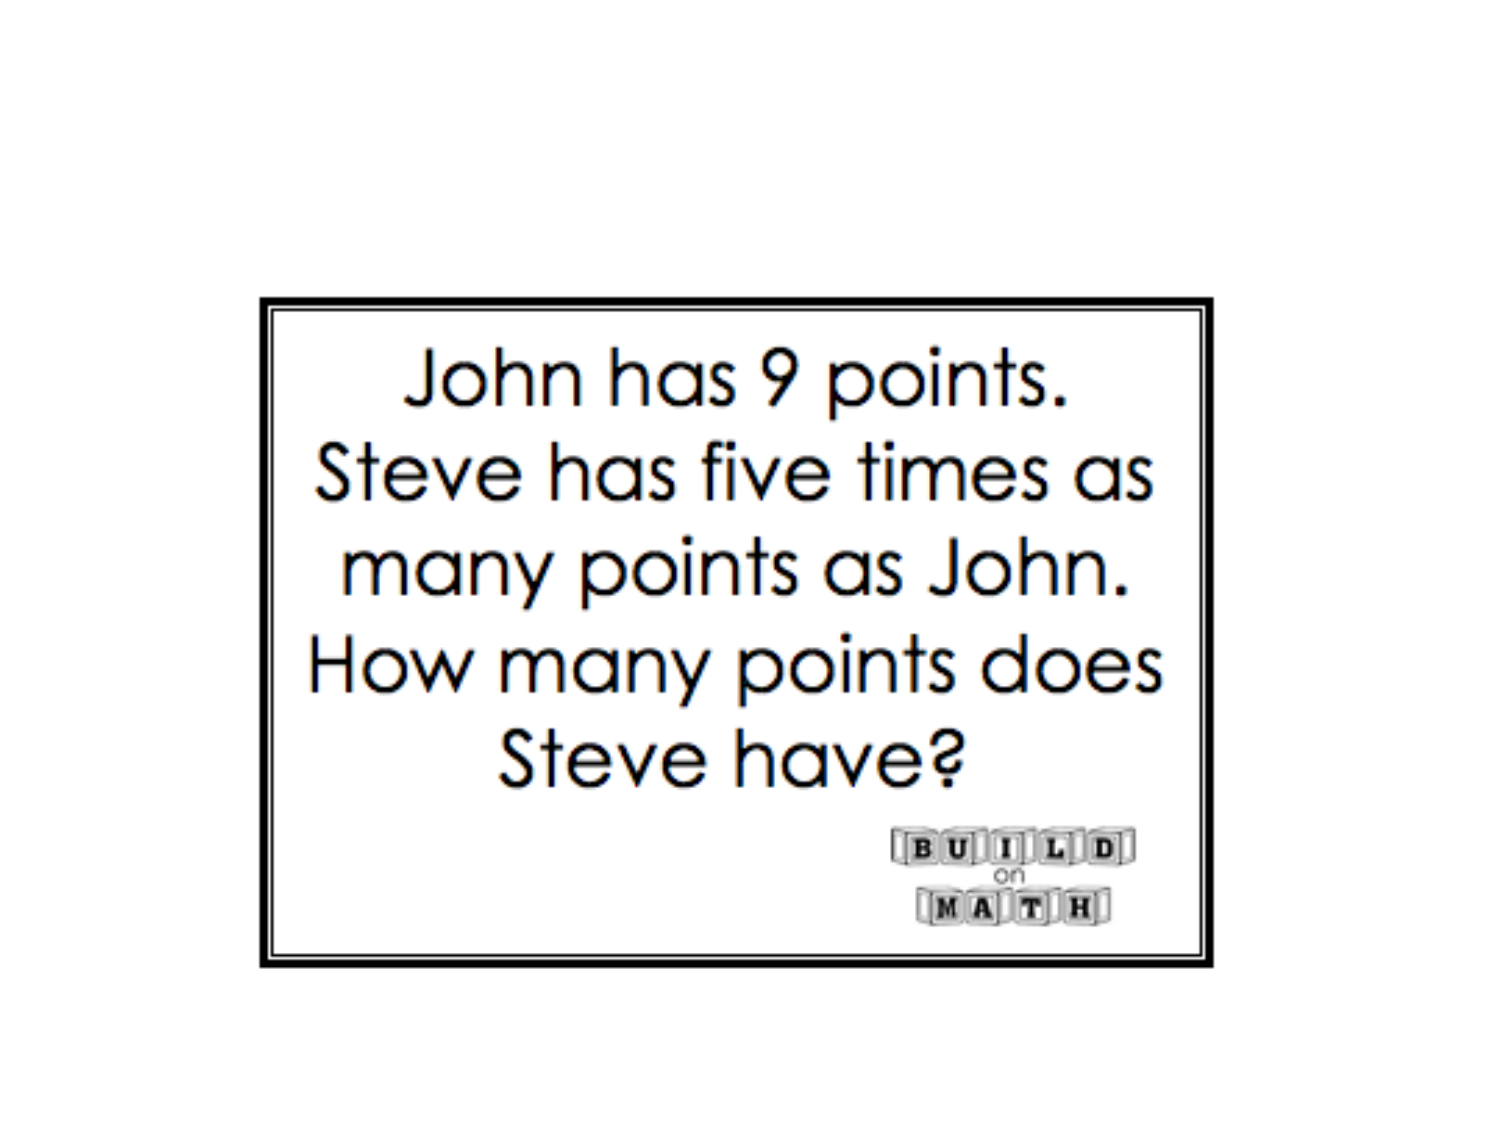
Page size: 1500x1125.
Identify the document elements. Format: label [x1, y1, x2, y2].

list [74, 262, 1426, 1006]
